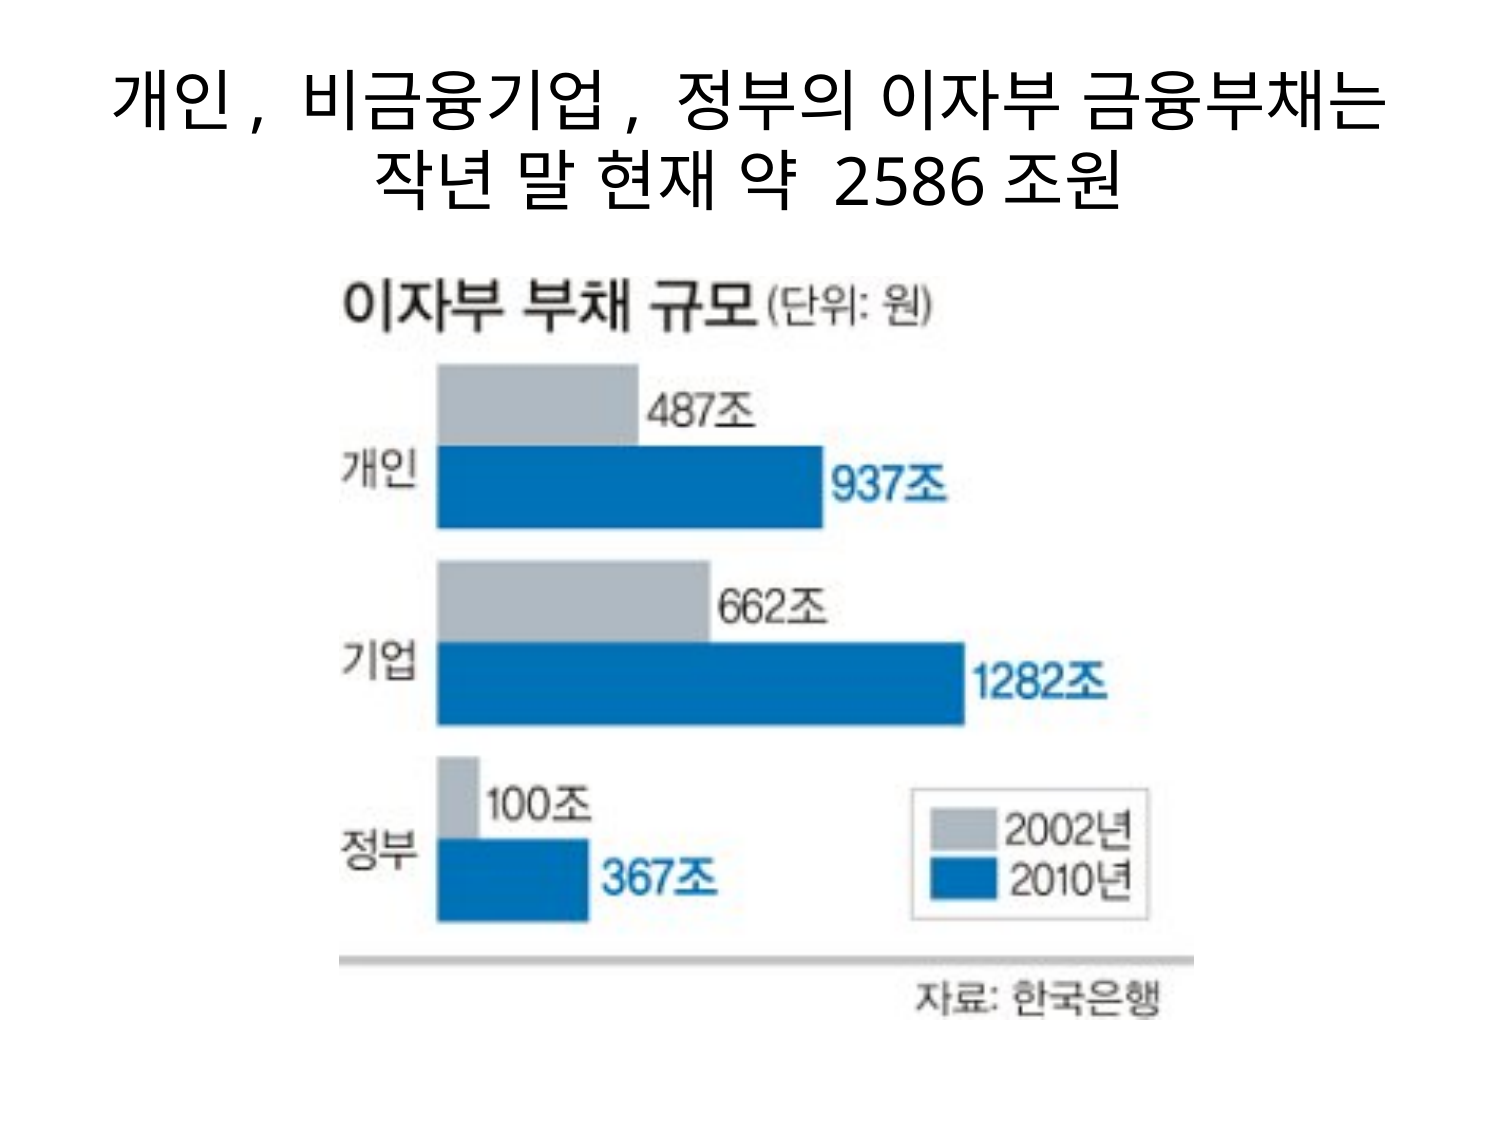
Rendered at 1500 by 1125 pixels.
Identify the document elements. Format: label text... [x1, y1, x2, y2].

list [339, 276, 1194, 1020]
title 개인, 비금융기업, 정부의 이자부 금융부채는 작년 말 현재 약 2586조원 [75, 45, 1425, 233]
